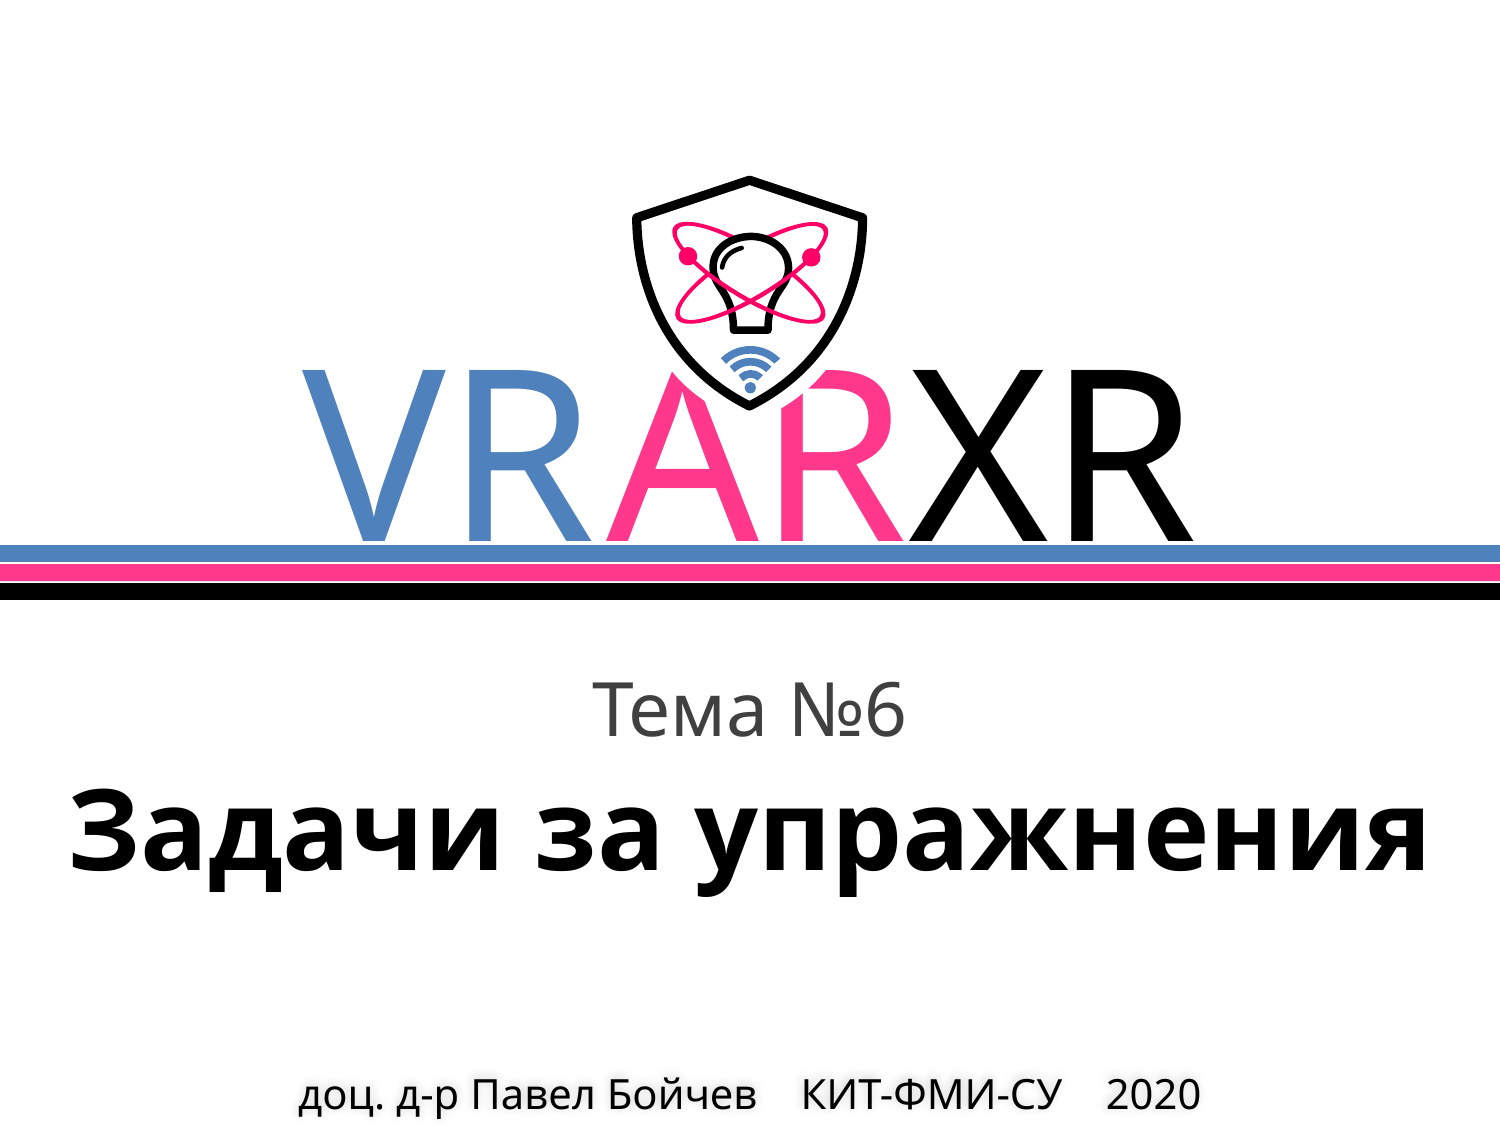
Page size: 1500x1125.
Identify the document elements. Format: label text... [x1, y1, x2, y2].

list Тема №6 [0, 650, 1500, 763]
title доц. д-р Павел Бойчев КИТ-ФМИ-СУ 2020 [0, 1027, 1500, 1125]
list Задачи за упражнения [0, 763, 1500, 888]
